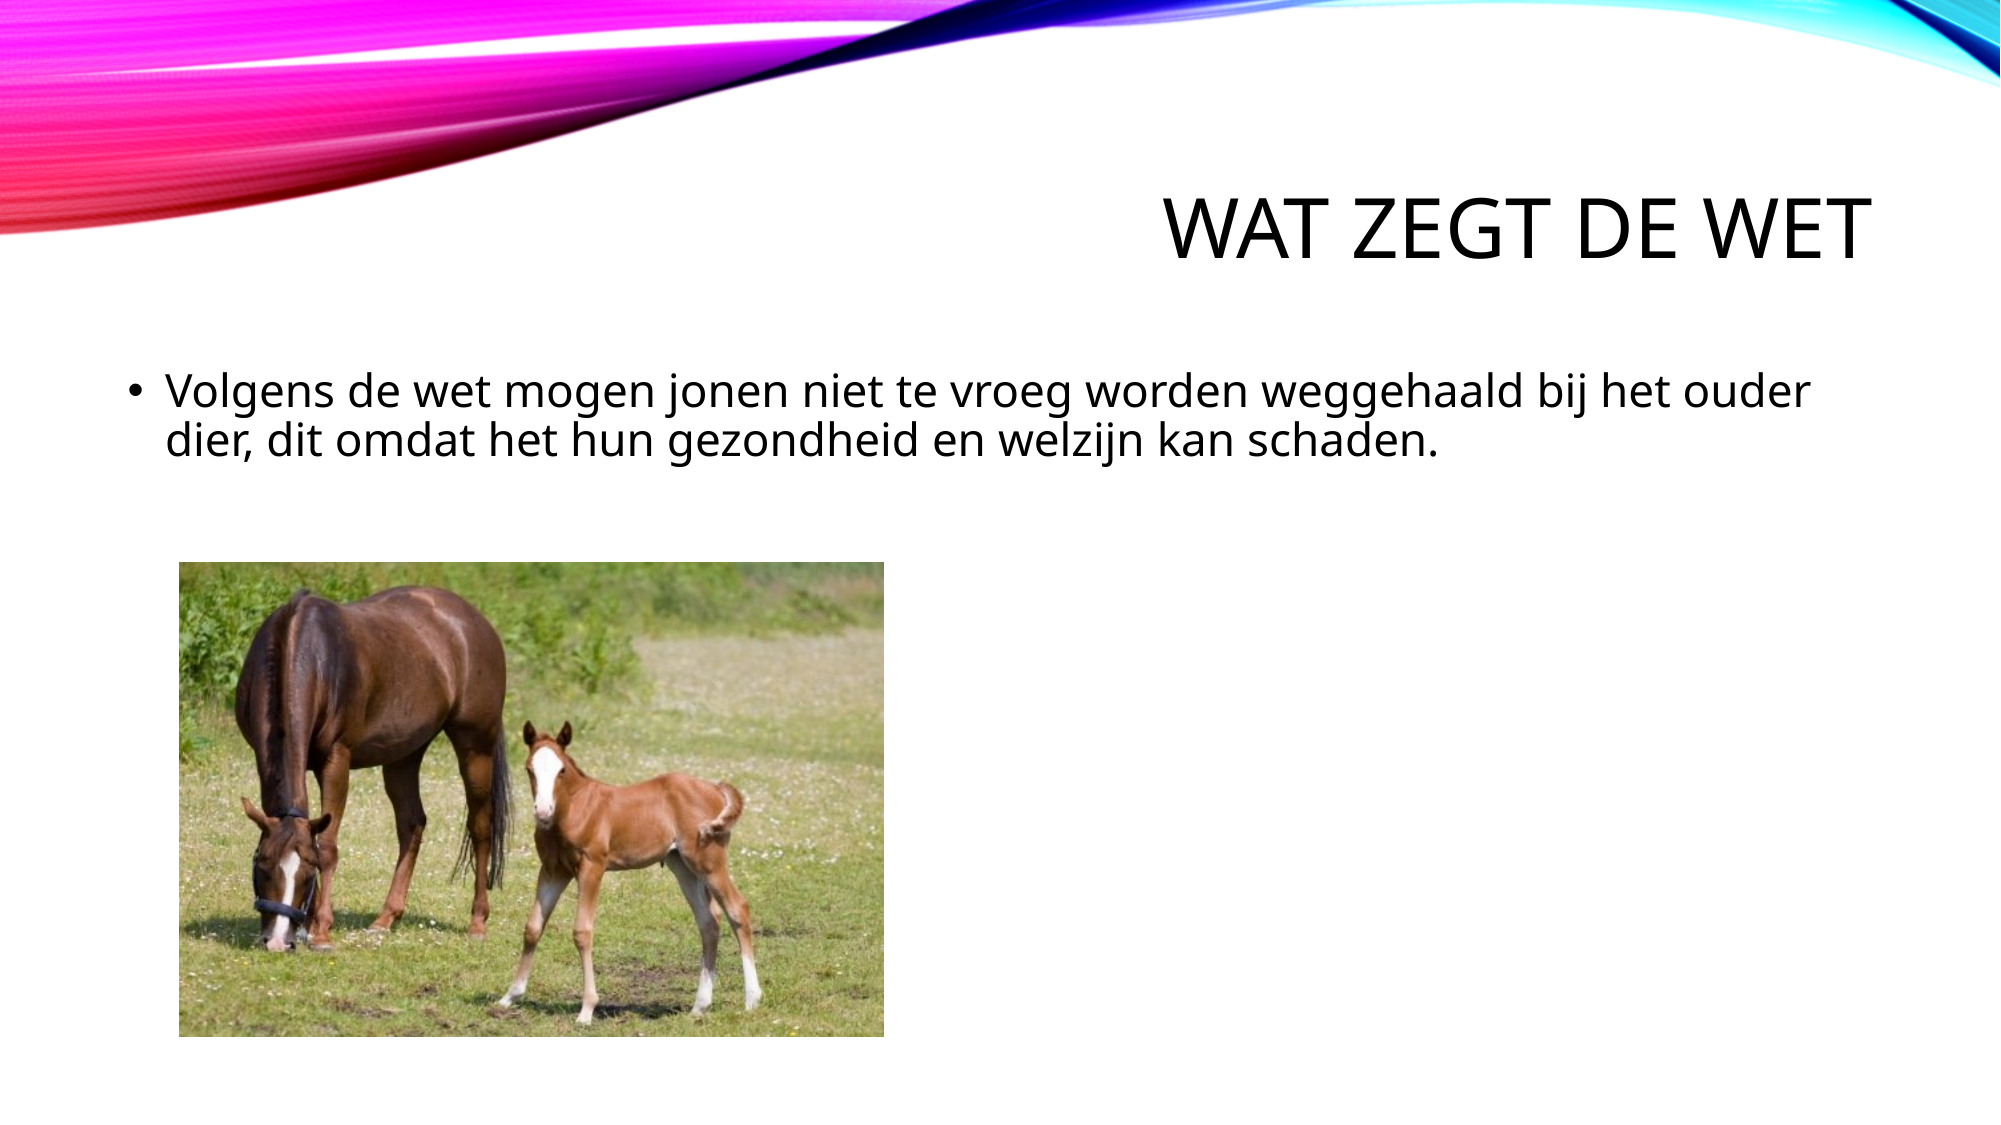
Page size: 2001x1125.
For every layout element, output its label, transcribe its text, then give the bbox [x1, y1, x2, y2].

list Volgens de wet mogen jonen niet te vroeg worden weggehaald bij het ouder dier, dit omdat het hun gezondheid en welzijn kan schaden. [112, 360, 1888, 1021]
picture [0, 0, 2000, 237]
picture [1910, 0, 2000, 45]
title Wat zegt de wet [474, 125, 1888, 338]
picture [179, 562, 884, 1037]
picture [1890, 0, 2000, 75]
